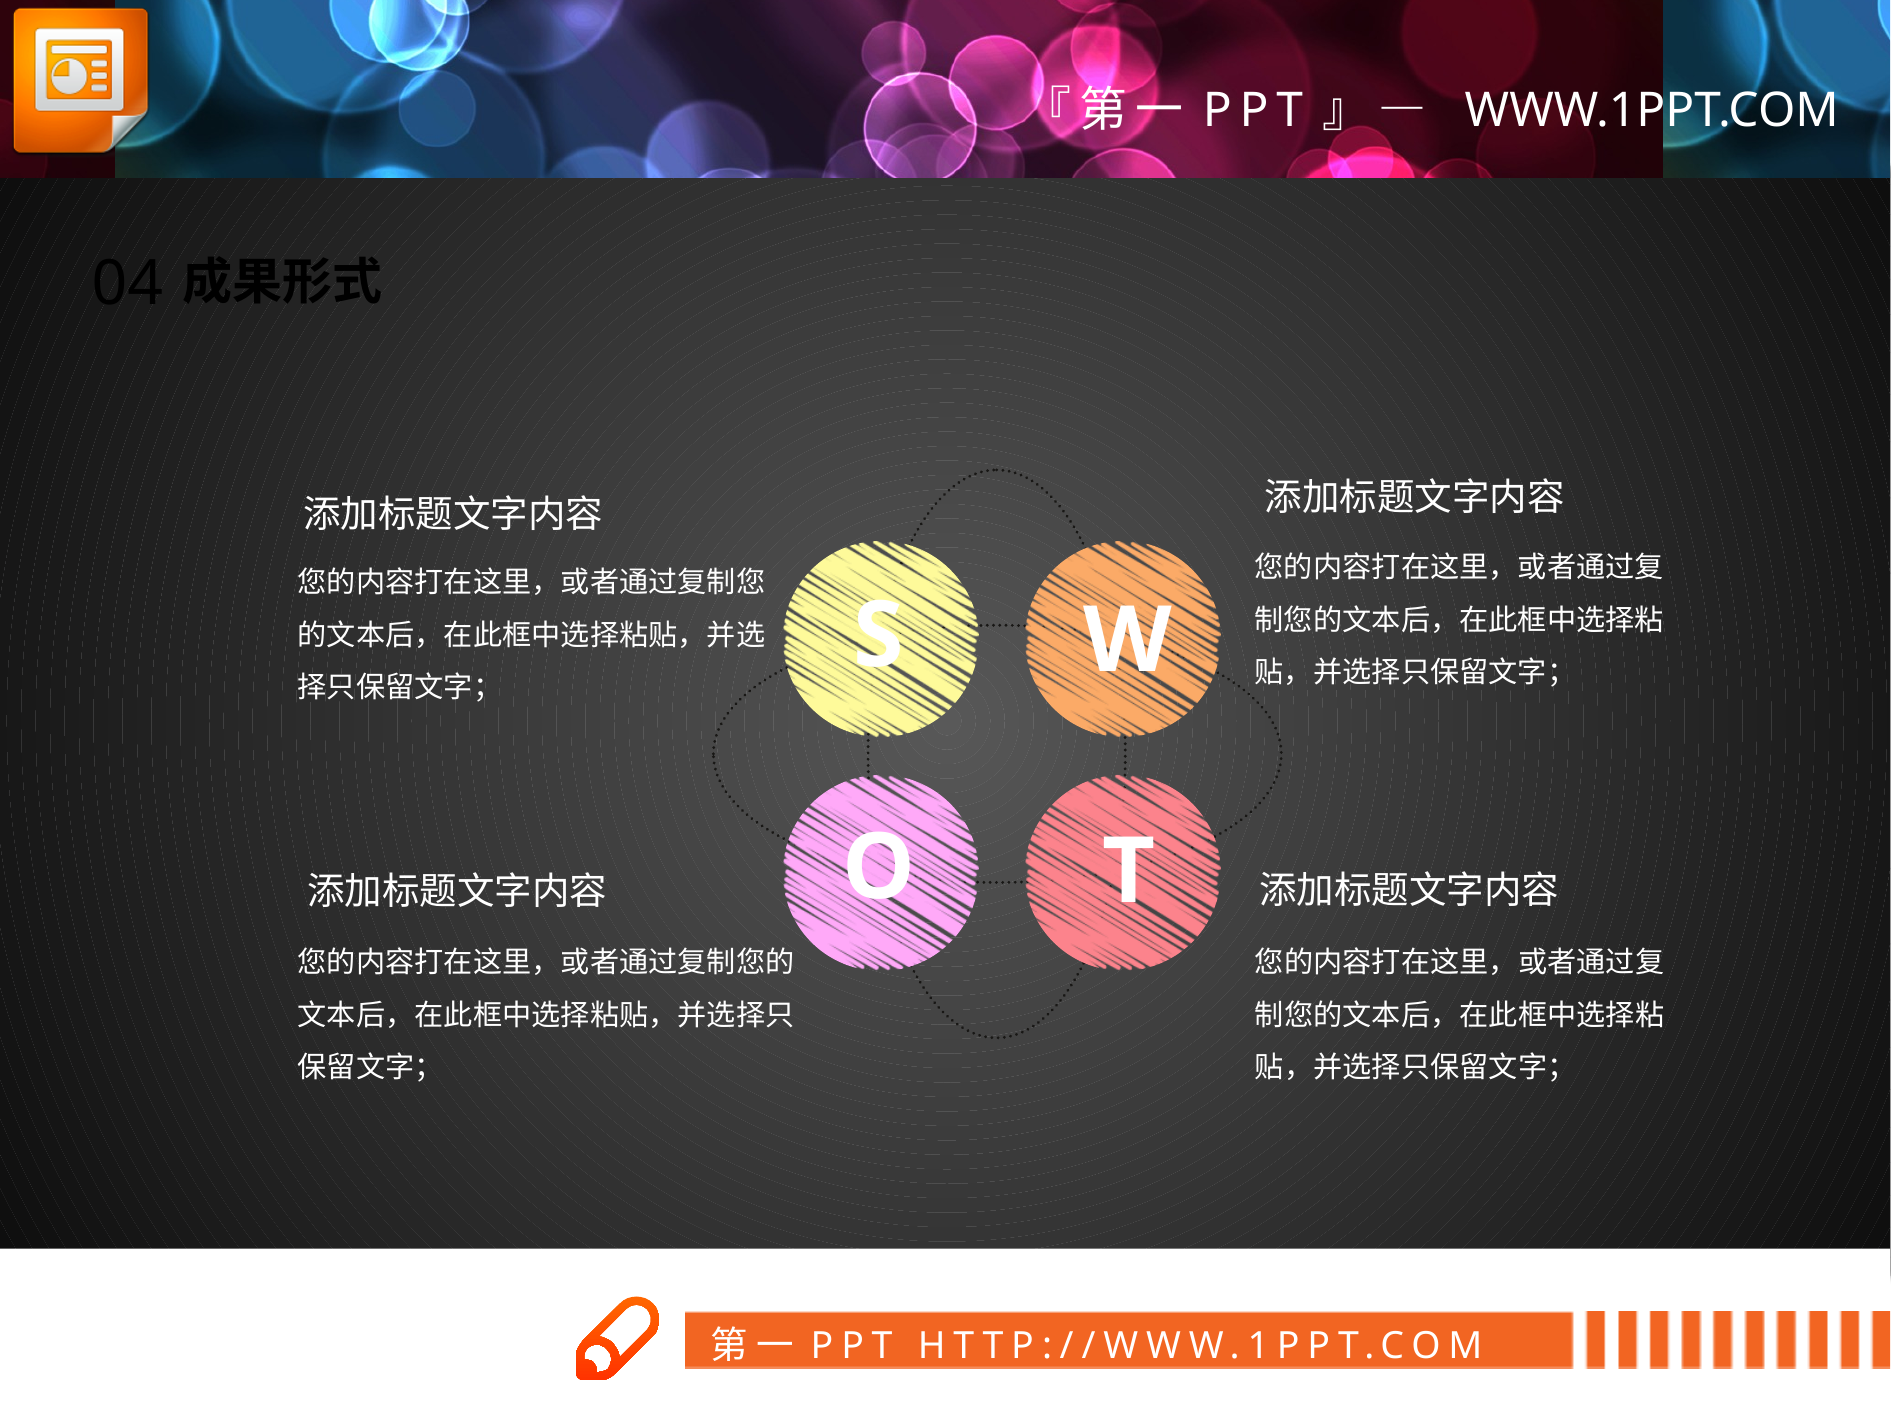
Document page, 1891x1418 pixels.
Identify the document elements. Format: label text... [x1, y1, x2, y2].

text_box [713, 469, 1282, 1039]
text_box 04 [75, 234, 180, 325]
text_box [282, 482, 708, 707]
picture [685, 1311, 1891, 1369]
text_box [1239, 857, 1699, 1087]
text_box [282, 859, 837, 1087]
text_box 成果形式 [180, 242, 649, 318]
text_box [1239, 465, 1706, 692]
picture [0, 0, 1891, 178]
